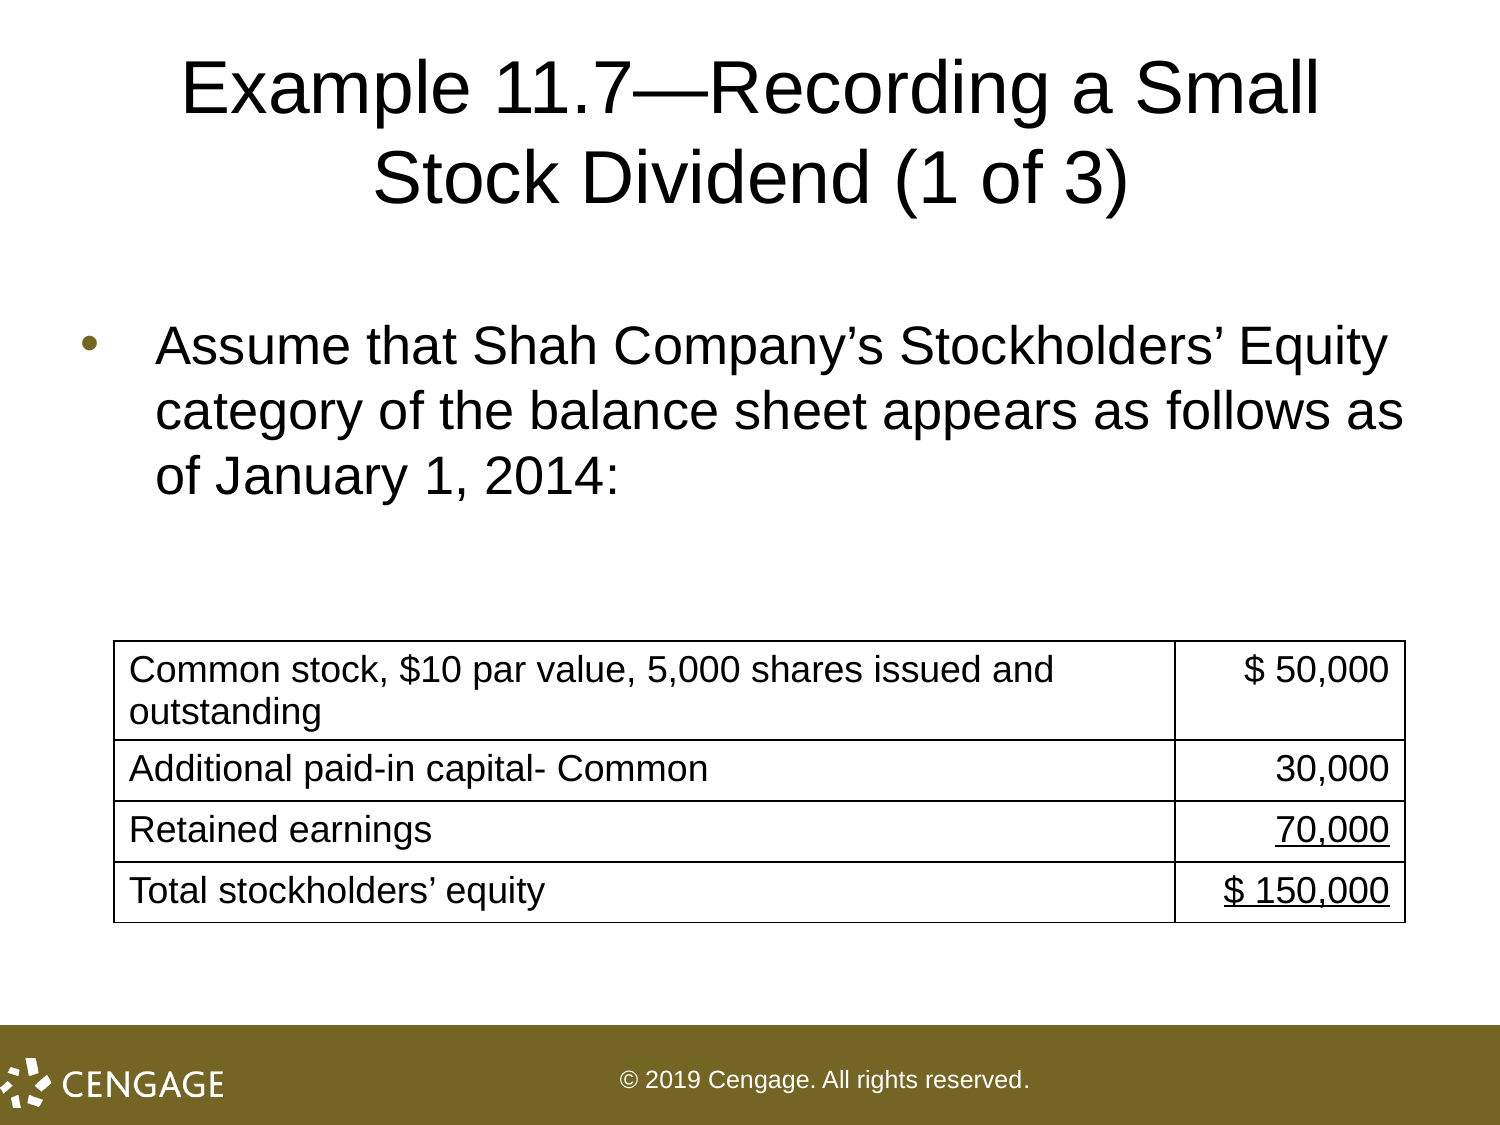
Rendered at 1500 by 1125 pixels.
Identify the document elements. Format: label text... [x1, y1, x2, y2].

table_cell $ 150,000 [1176, 863, 1404, 922]
table_cell Additional paid-in capital- Common [115, 741, 1174, 800]
picture [0, 1058, 223, 1108]
list Assume that Shah Company’s Stockholders’ Equity category of the balance sheet appears as follows as of January 1, 2014: [65, 302, 1465, 514]
table_cell Retained earnings [115, 802, 1174, 861]
table_cell 30,000 [1176, 741, 1404, 800]
table_header Common stock, $10 par value, 5,000 shares issued and outstanding [115, 642, 1174, 739]
title Example 11.7—Recording a Small Stock Dividend (1 of 3) [92, 33, 1411, 224]
table_cell Total stockholders’ equity [115, 863, 1174, 922]
table_cell 70,000 [1176, 802, 1404, 861]
table_header $ 50,000 [1176, 642, 1404, 739]
